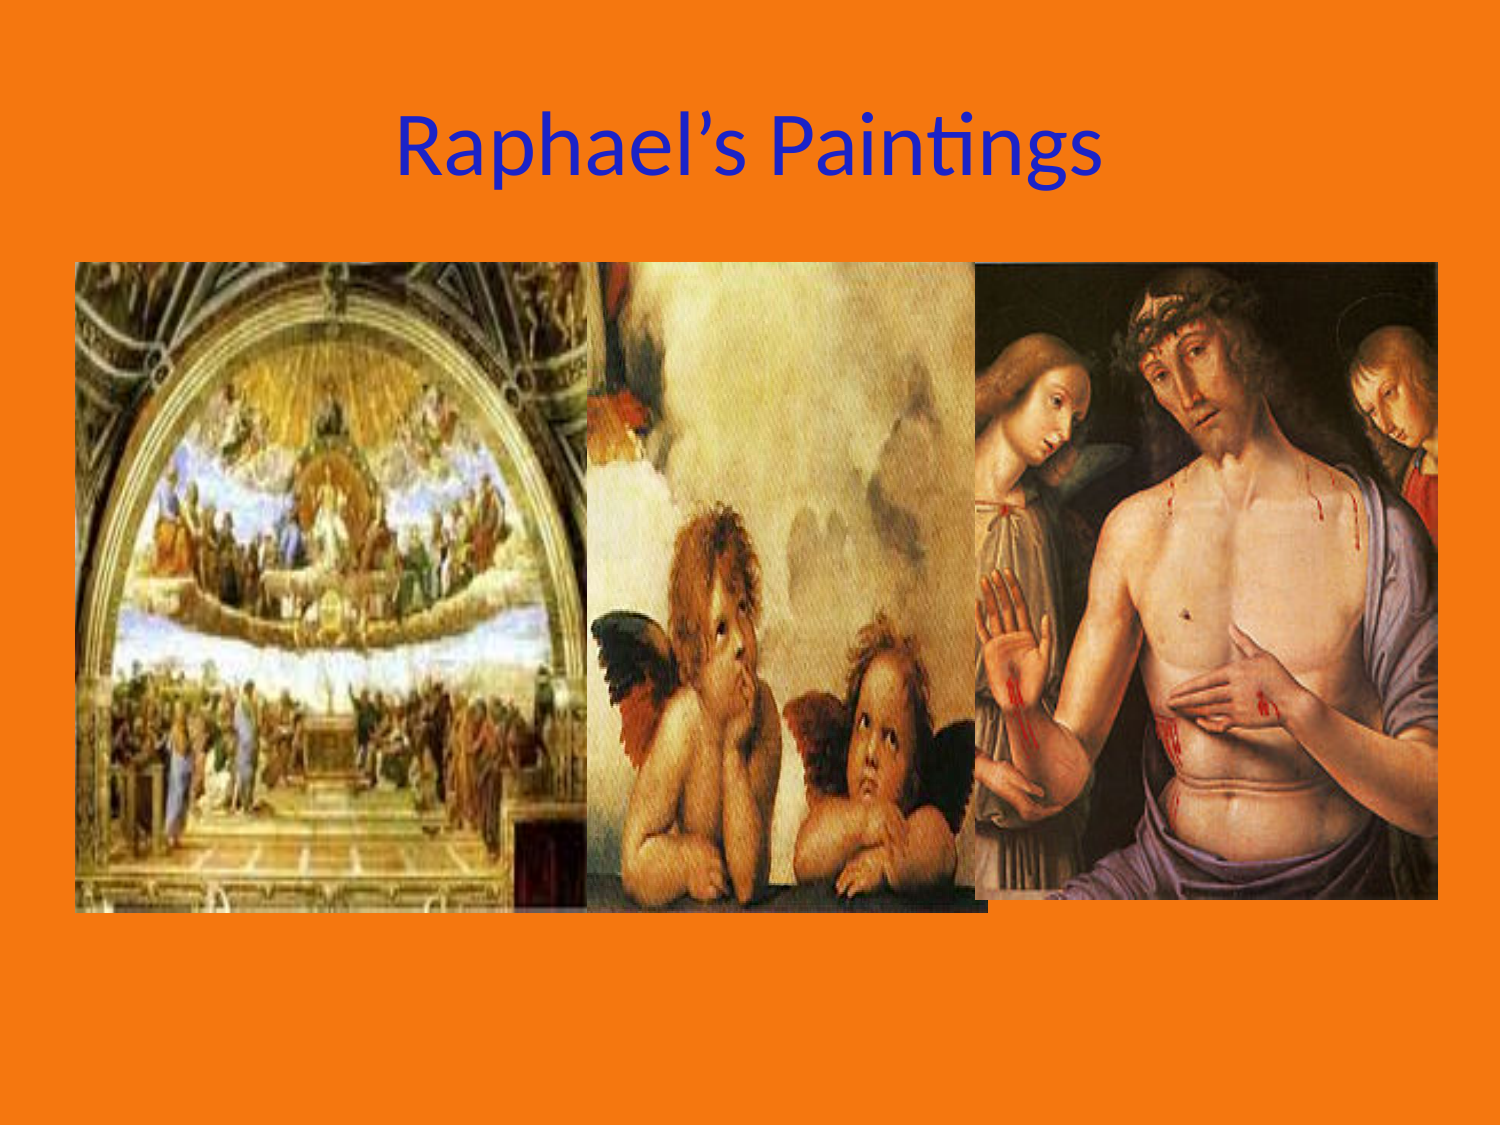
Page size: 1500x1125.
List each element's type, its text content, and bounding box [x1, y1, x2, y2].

title Raphael’s Paintings [75, 45, 1425, 233]
picture [74, 262, 1438, 913]
